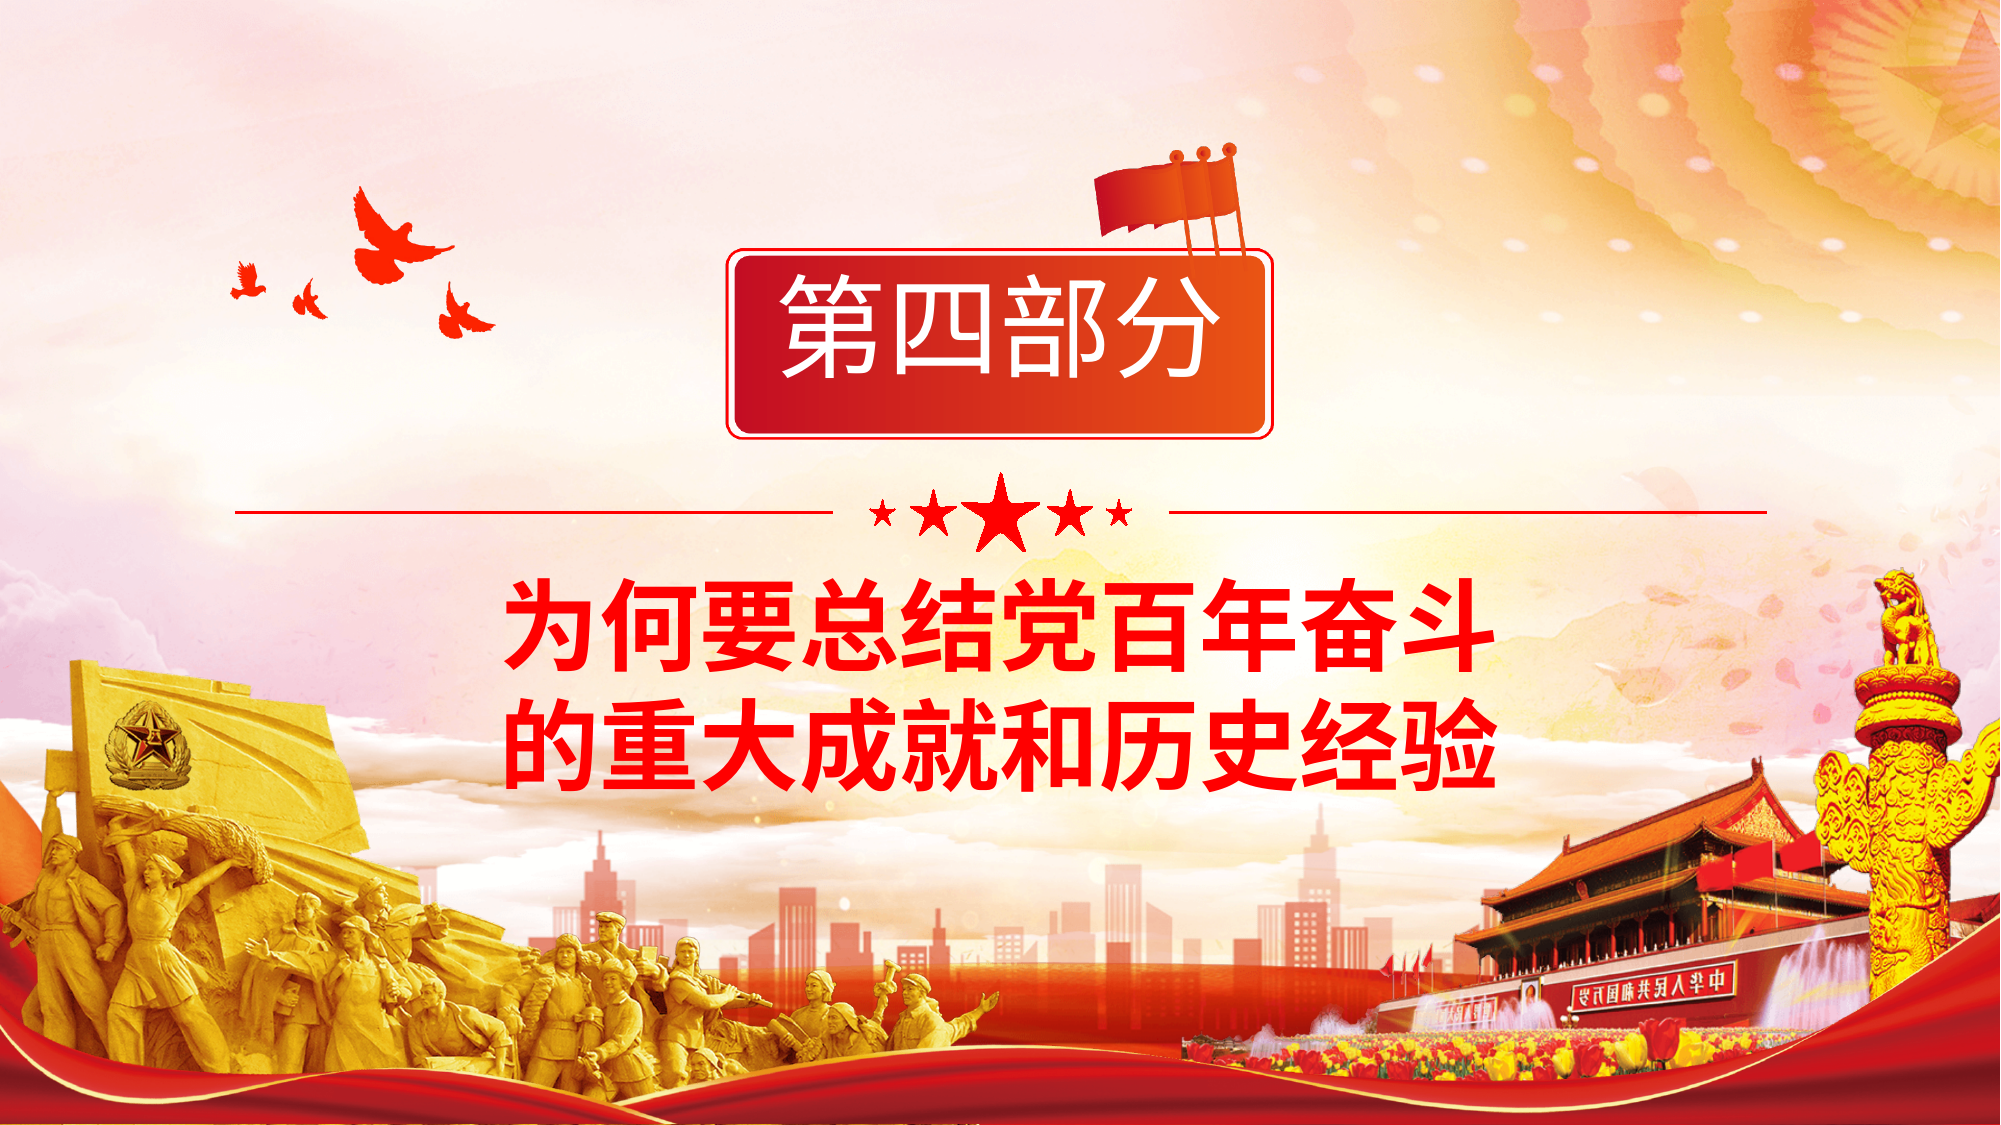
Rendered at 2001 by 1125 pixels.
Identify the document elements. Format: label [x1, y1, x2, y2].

picture [0, 0, 2000, 1125]
text_box [499, 553, 1501, 653]
text_box [499, 0, 1501, 471]
text_box [235, 471, 1767, 553]
